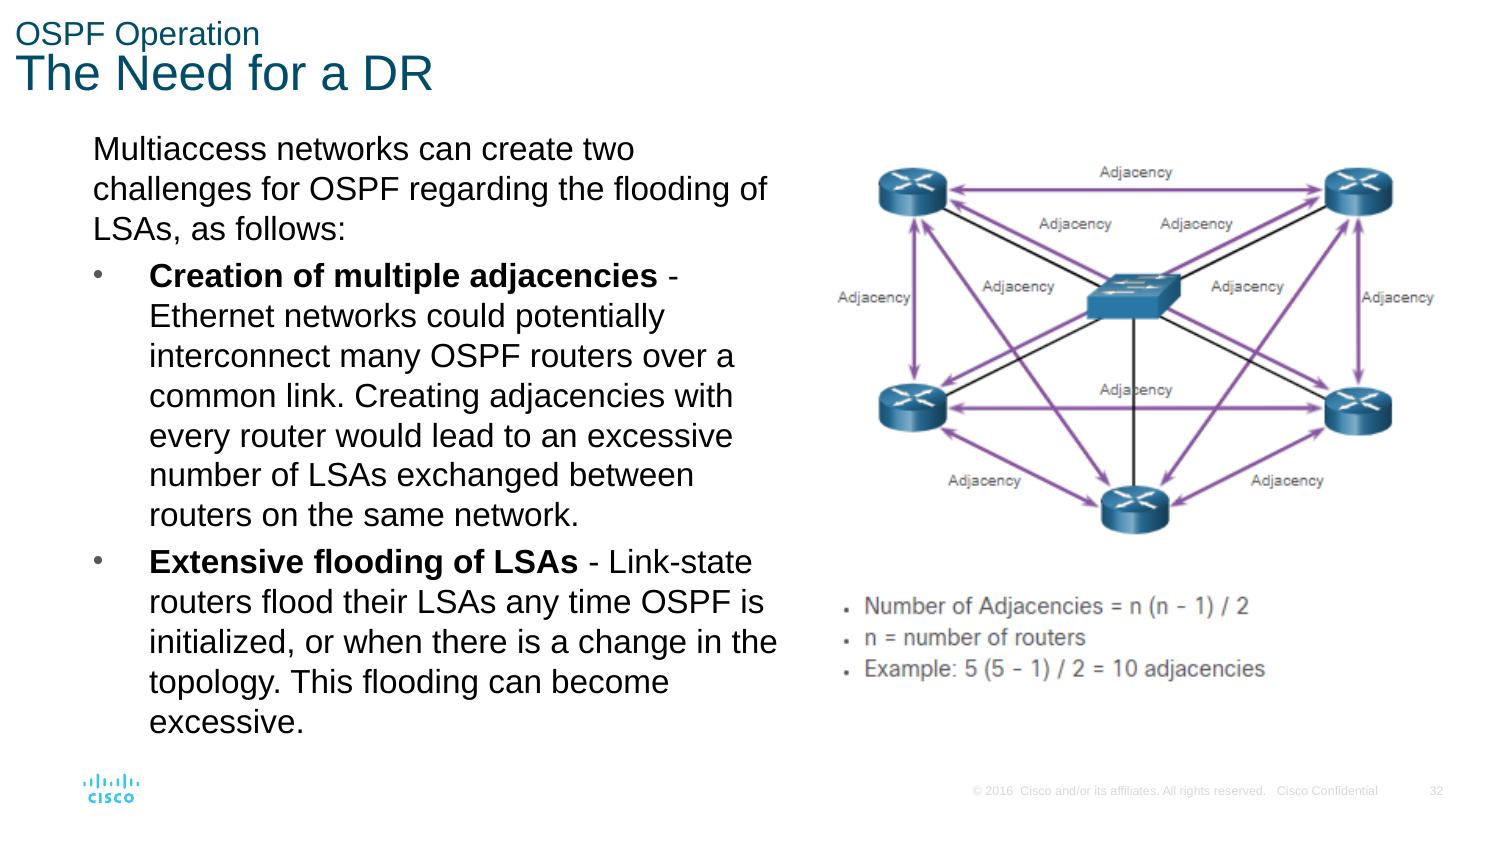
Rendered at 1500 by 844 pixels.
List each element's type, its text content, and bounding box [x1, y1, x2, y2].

picture [824, 154, 1447, 691]
title OSPF Operation The Need for a DR [0, 0, 1369, 121]
list Multiaccess networks can create two challenges for OSPF regarding the flooding of LSAs, as follows: Creation of multiple adjacencies - Ethernet networks could potentially interconnect many OSPF routers over a common link. Creating adjacencies with every router would lead to an excessive number of LSAs exchanged between routers on the same network. Extensive flooding of LSAs - Link-state routers flood their LSAs any time OSPF is initialized, or when there is a change in the topology. This flooding can become excessive. [77, 120, 800, 726]
